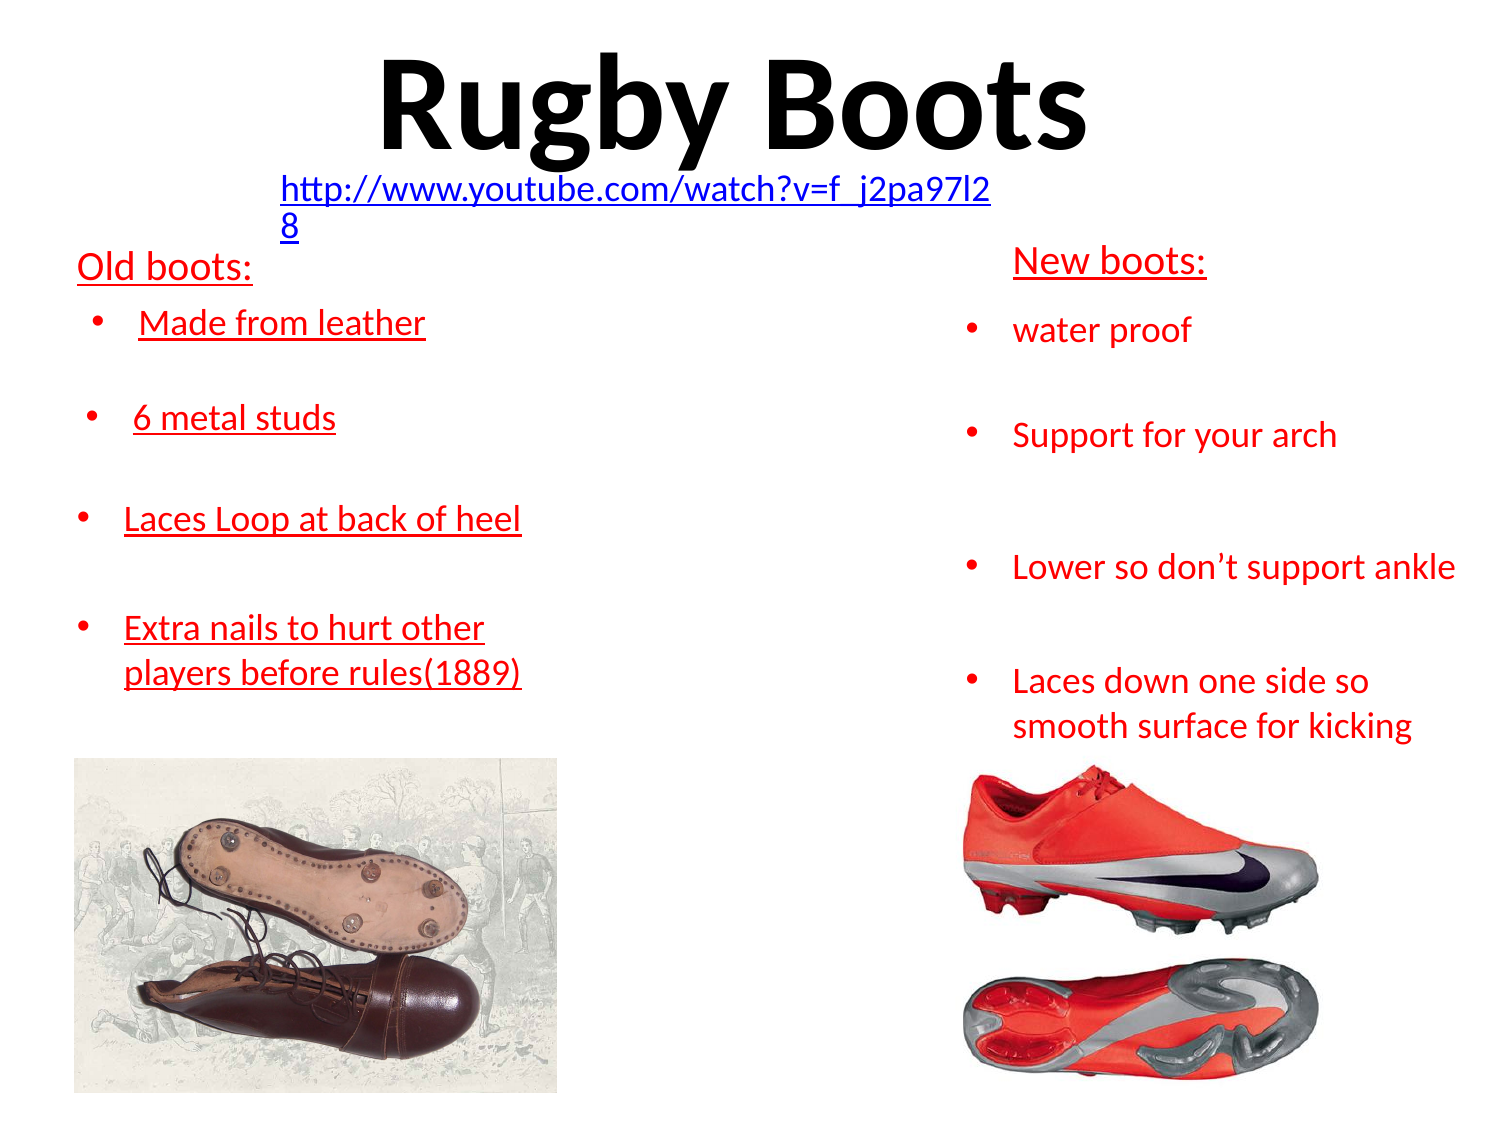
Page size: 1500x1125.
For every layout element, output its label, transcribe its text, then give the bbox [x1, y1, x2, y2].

text_box 6 metal studs [70, 385, 520, 445]
text_box http://www.youtube.com/watch?v=f_j2pa97l28 [265, 156, 1016, 217]
text_box Laces Loop at back of heel [62, 486, 582, 547]
text_box Support for your arch [950, 402, 1365, 462]
title Rugby Boots [157, 17, 1309, 172]
text_box Extra nails to hurt other players before rules(1889) [62, 595, 569, 701]
text_box New boots: [998, 225, 1483, 290]
text_box Made from leather [76, 297, 514, 351]
text_box Laces down one side so smooth surface for kicking [950, 648, 1483, 754]
picture [941, 727, 1339, 1125]
text_box Lower so don’t support ankle [950, 534, 1500, 595]
text_box Old boots: [62, 231, 594, 297]
text_box water proof [950, 297, 1329, 358]
picture [74, 758, 557, 1094]
